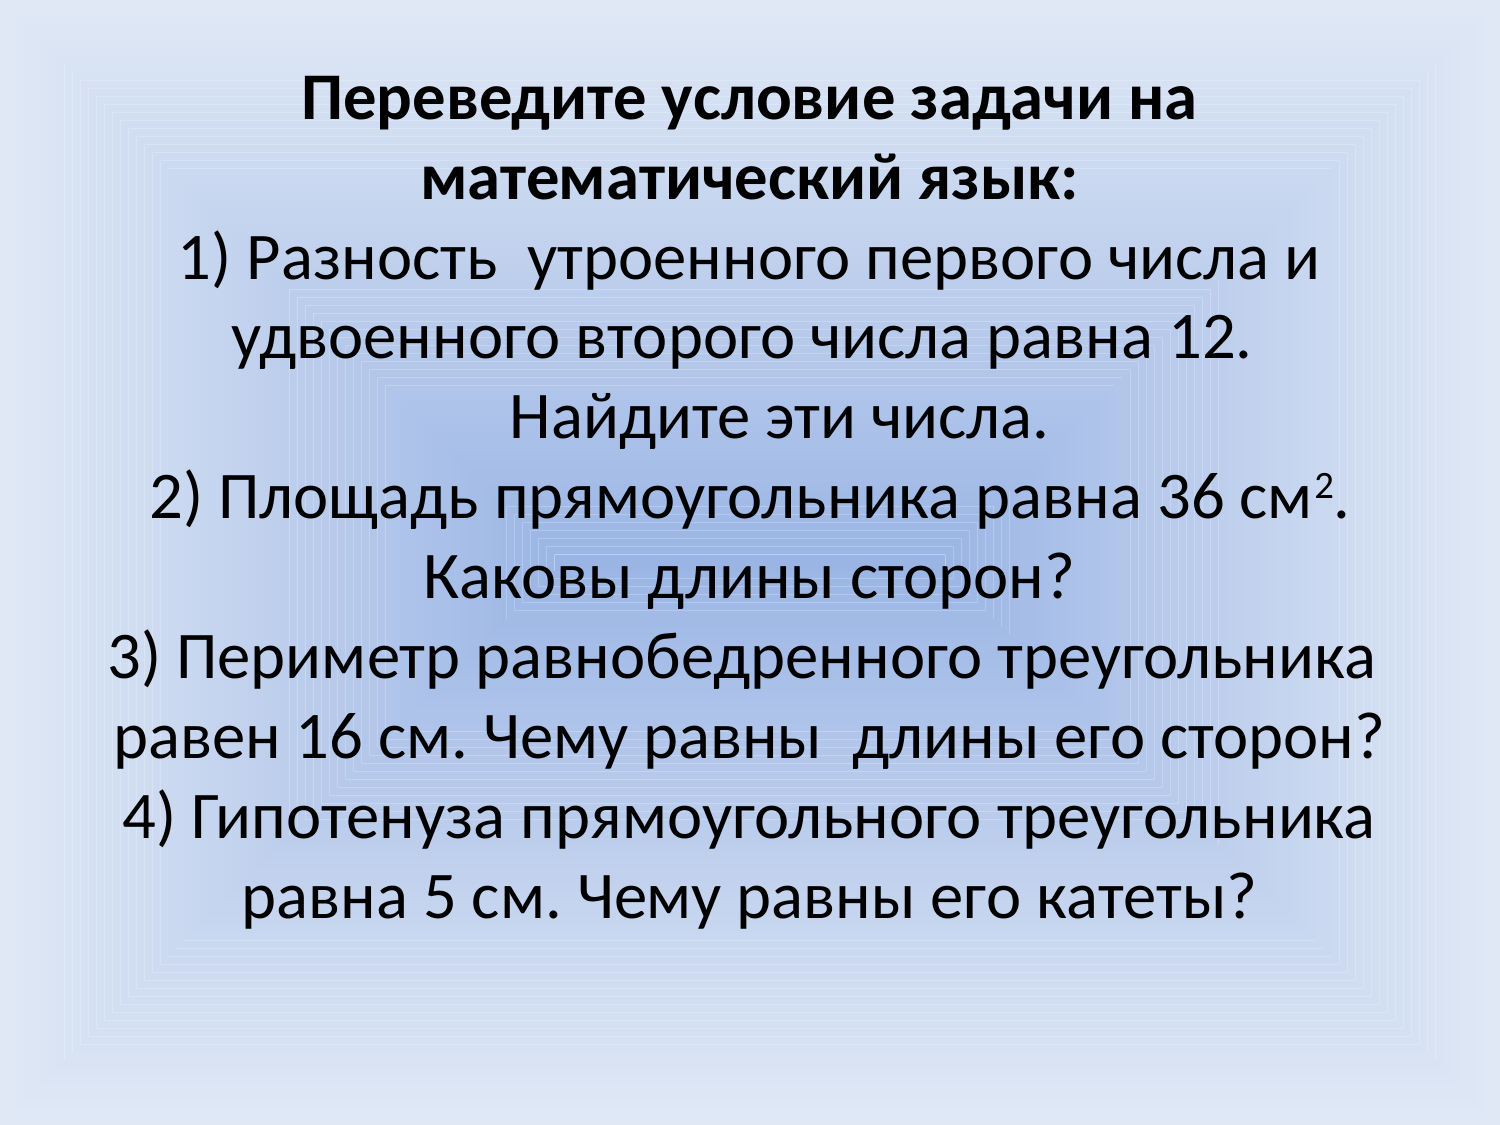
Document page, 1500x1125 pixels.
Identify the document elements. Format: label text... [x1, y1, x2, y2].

title Переведите условие задачи на математический язык: 1) Разность утроенного первого числа и удвоенного второго числа равна 12. Найдите эти числа. 2) Площадь прямоугольника равна 36 см2. Каковы длины сторон? 3) Периметр равнобедренного треугольника равен 16 см. Чему равны длины его сторон? 4) Гипотенуза прямоугольного треугольника равна 5 см. Чему равны его катеты? [75, 45, 1425, 1020]
